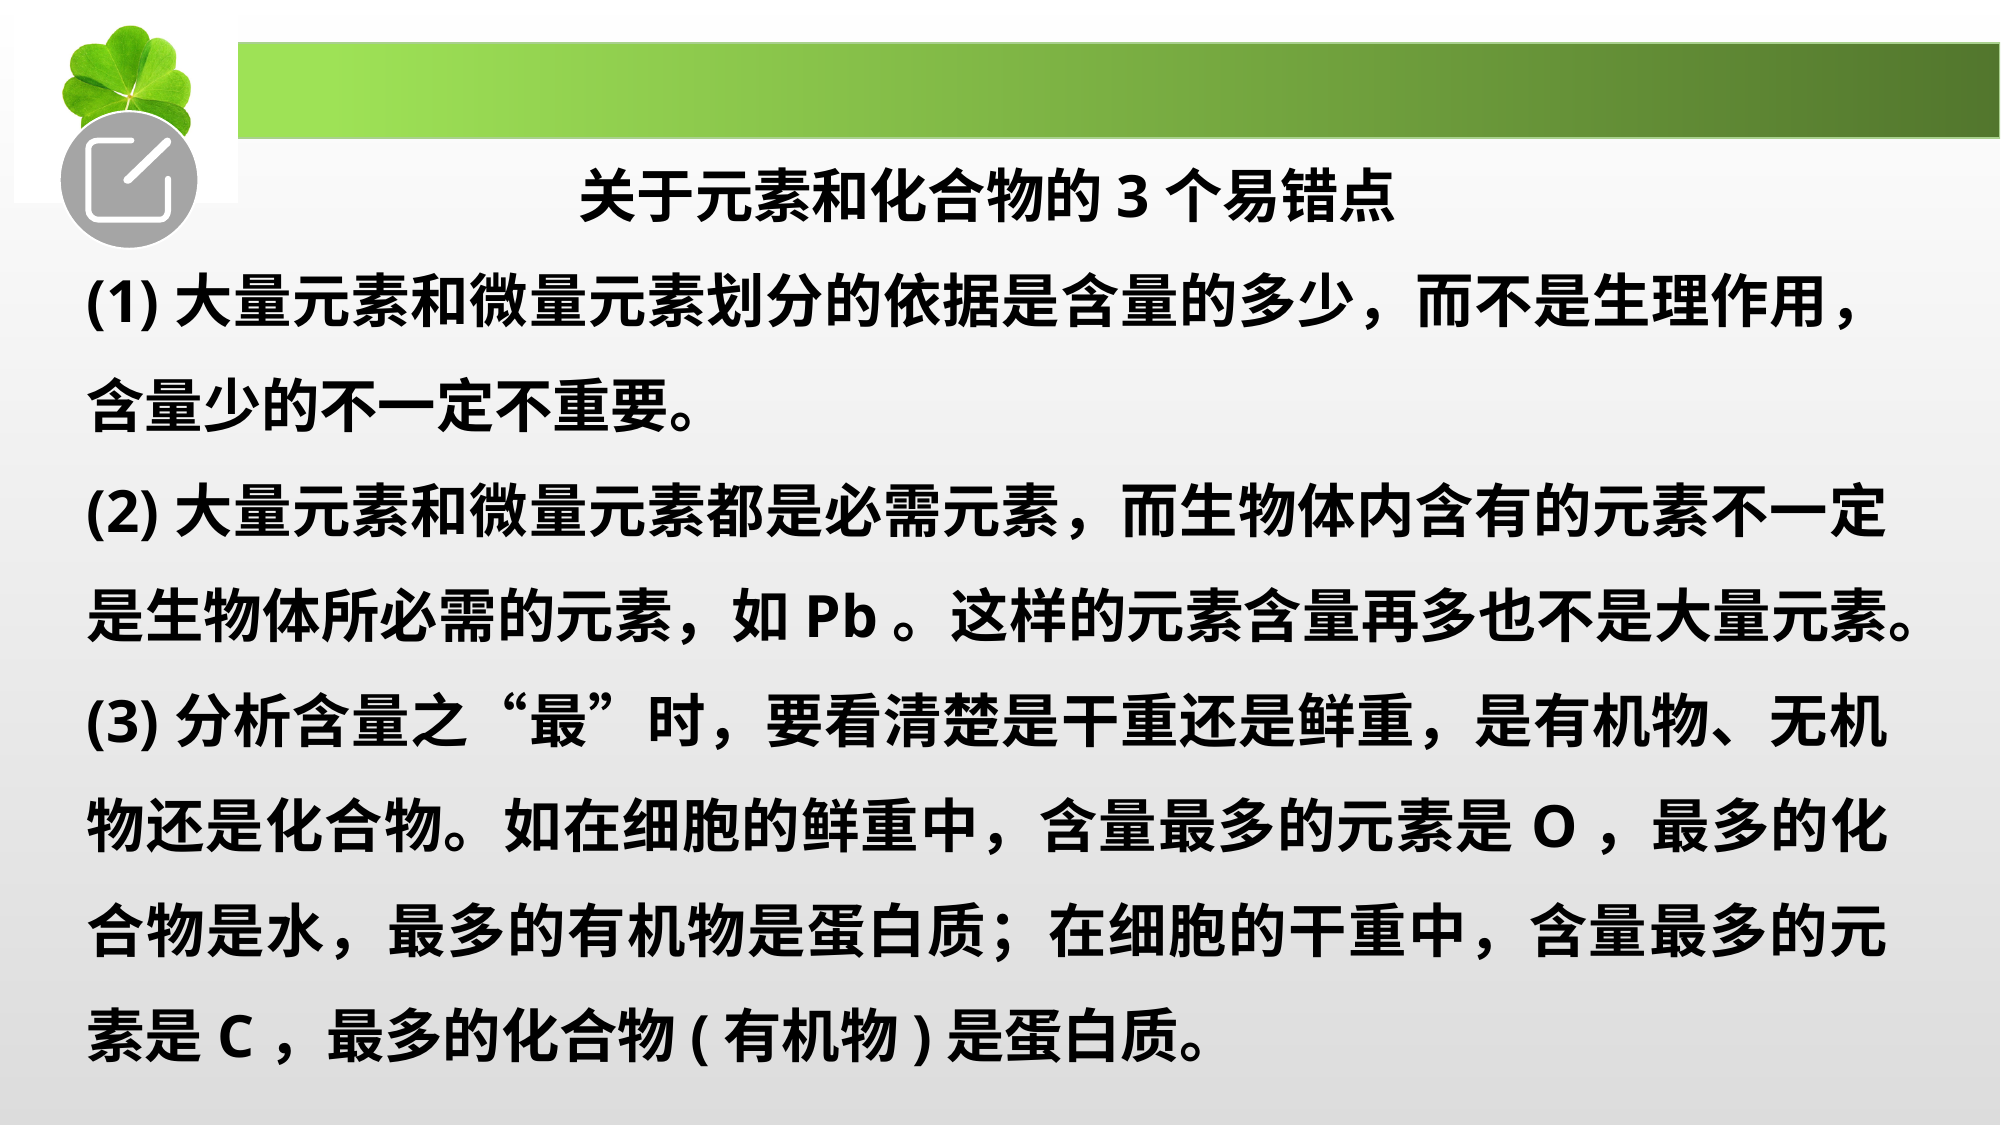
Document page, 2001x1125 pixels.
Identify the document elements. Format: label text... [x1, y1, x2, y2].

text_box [59, 111, 199, 249]
picture [14, 0, 238, 203]
text_box 关于元素和化合物的3个易错点 (1)大量元素和微量元素划分的依据是含量的多少，而不是生理作用，含量少的不一定不重要。 (2)大量元素和微量元素都是必需元素，而生物体内含有的元素不一定是生物体所必需的元素，如Pb。这样的元素含量再多也不是大量元素。 (3)分析含量之“最”时，要看清楚是干重还是鲜重，是有机物、无机物还是化合物。如在细胞的鲜重中，含量最多的元素是O，最多的化合物是水，最多的有机物是蛋白质；在细胞的干重中，含量最多的元素是C，最多的化合物(有机物)是蛋白质。 [71, 117, 1904, 1077]
